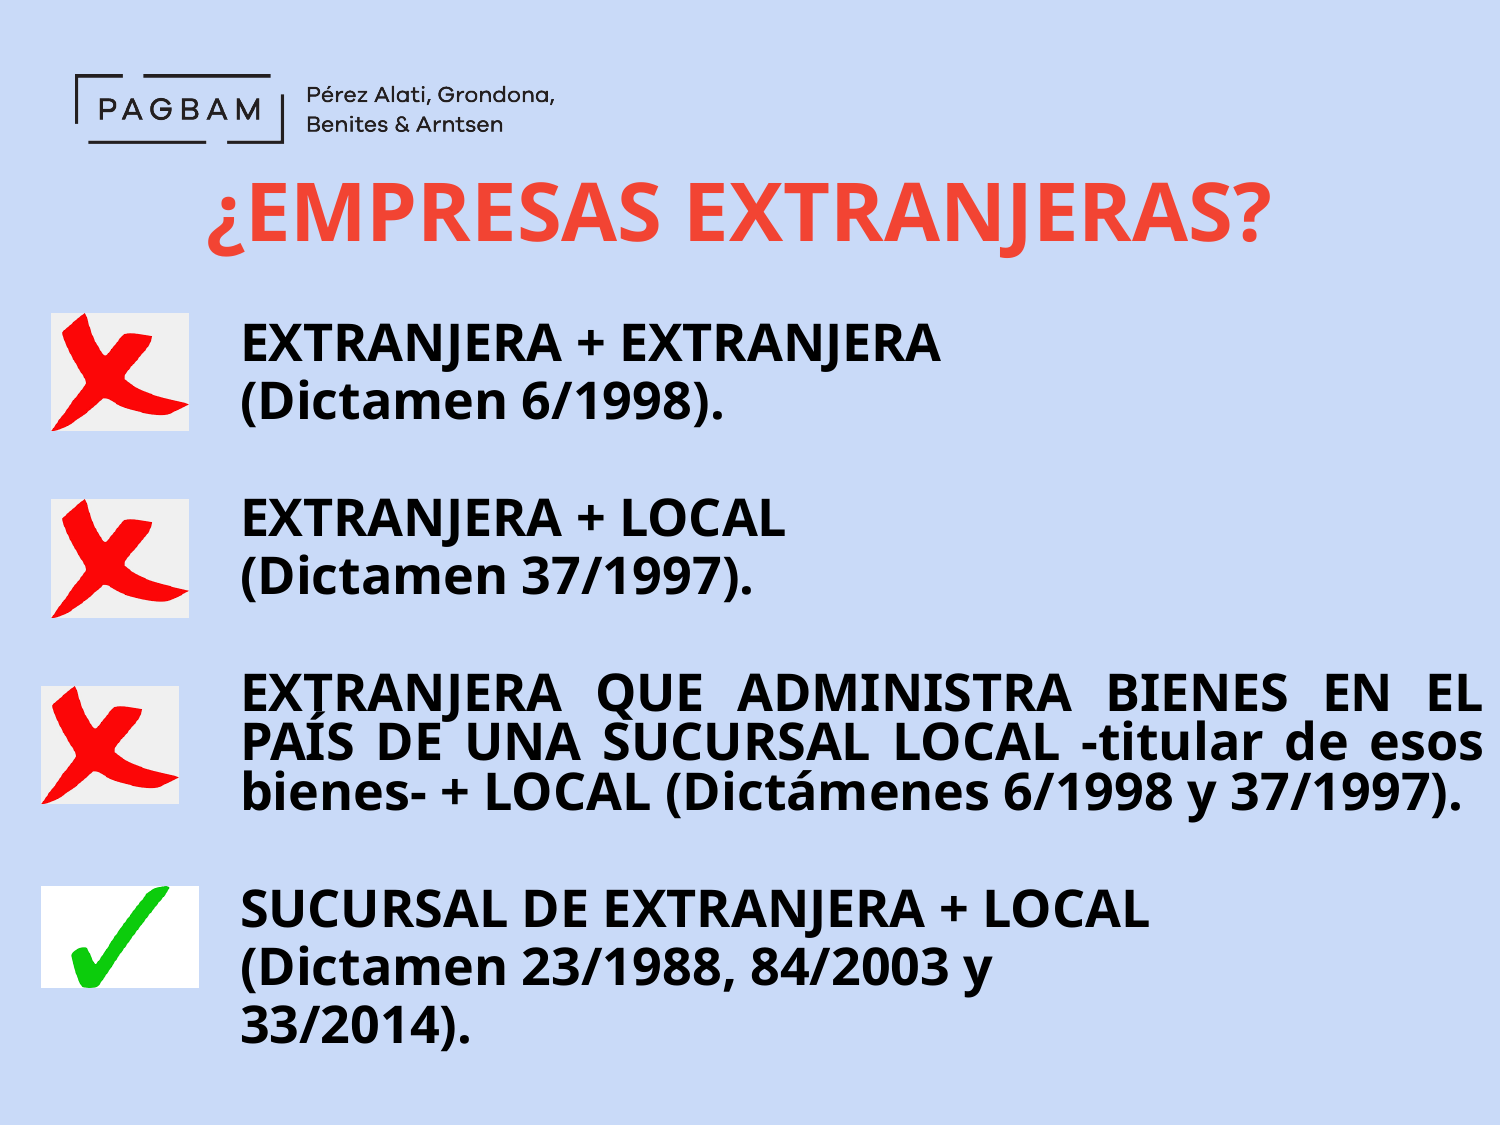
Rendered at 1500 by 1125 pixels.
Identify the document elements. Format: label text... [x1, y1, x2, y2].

picture [51, 313, 189, 432]
list EXTRANJERA + EXTRANJERA (Dictamen 6/1998). EXTRANJERA + LOCAL (Dictamen 37/1997). EXTRANJERA QUE ADMINISTRA BIENES EN EL PAÍS DE UNA SUCURSAL LOCAL -titular de esos bienes- + LOCAL (Dictámenes 6/1998 y 37/1997). SUCURSAL DE EXTRANJERA + LOCAL (Dictamen 23/1988, 84/2003 y 33/2014). [0, 153, 1500, 831]
picture [41, 685, 180, 804]
picture [41, 886, 199, 988]
title ¿EMPRESAS EXTRANJERAS? [75, 23, 1425, 153]
picture [51, 499, 189, 618]
